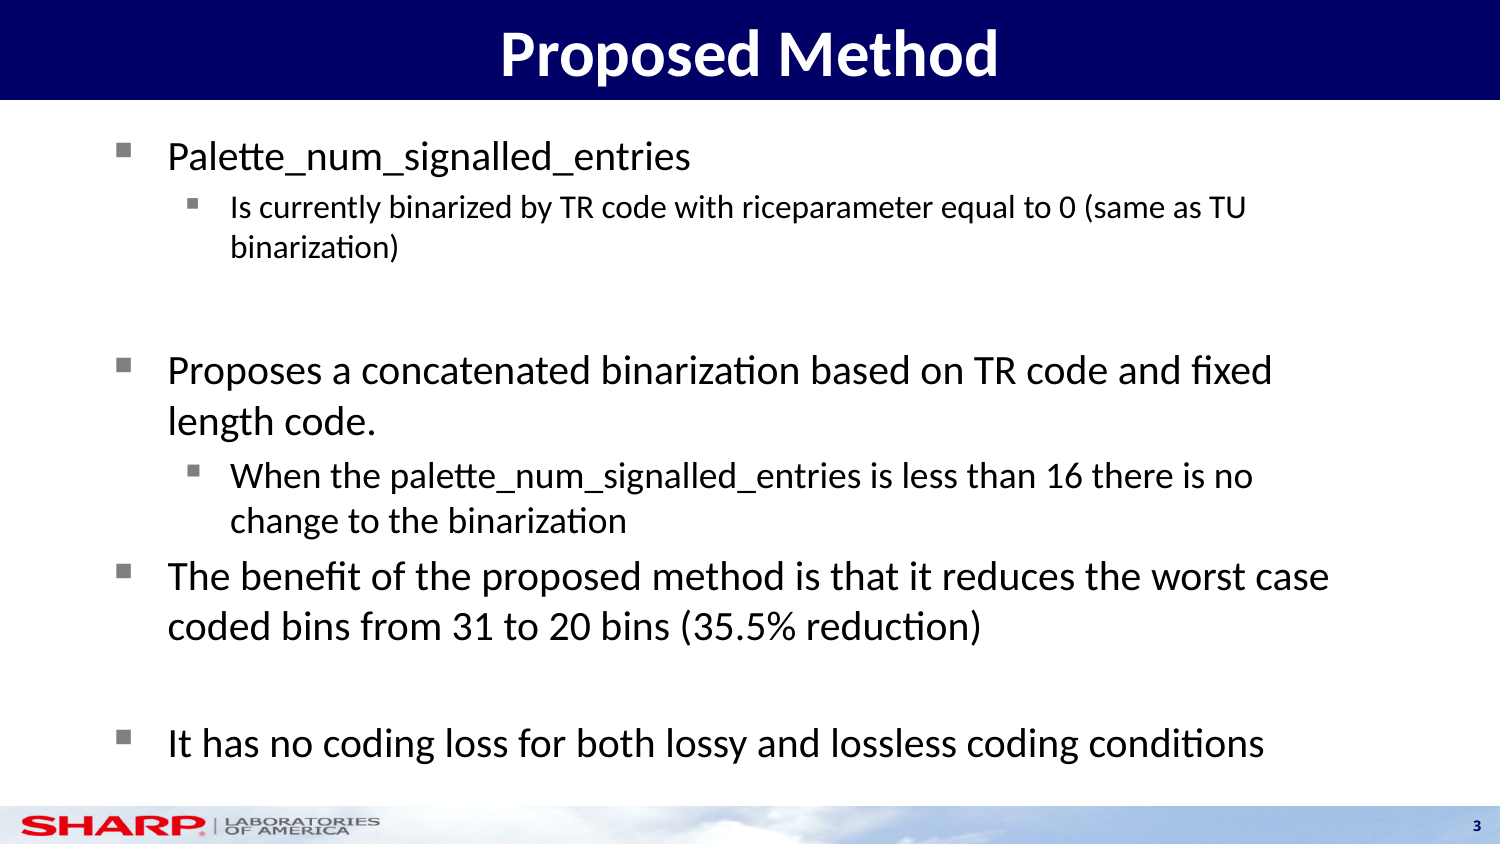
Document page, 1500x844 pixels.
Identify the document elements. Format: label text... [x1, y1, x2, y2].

picture [0, 806, 1500, 844]
list Palette_num_signalled_entries Is currently binarized by TR code with riceparameter equal to 0 (same as TU binarization) Proposes a concatenated binarization based on TR code and fixed length code. When the palette_num_signalled_entries is less than 16 there is no change to the binarization The benefit of the proposed method is that it reduces the worst case coded bins from 31 to 20 bins (35.5% reduction) It has no coding loss for both lossy and lossless coding conditions [99, 121, 1376, 760]
title Proposed Method [16, 0, 1484, 101]
